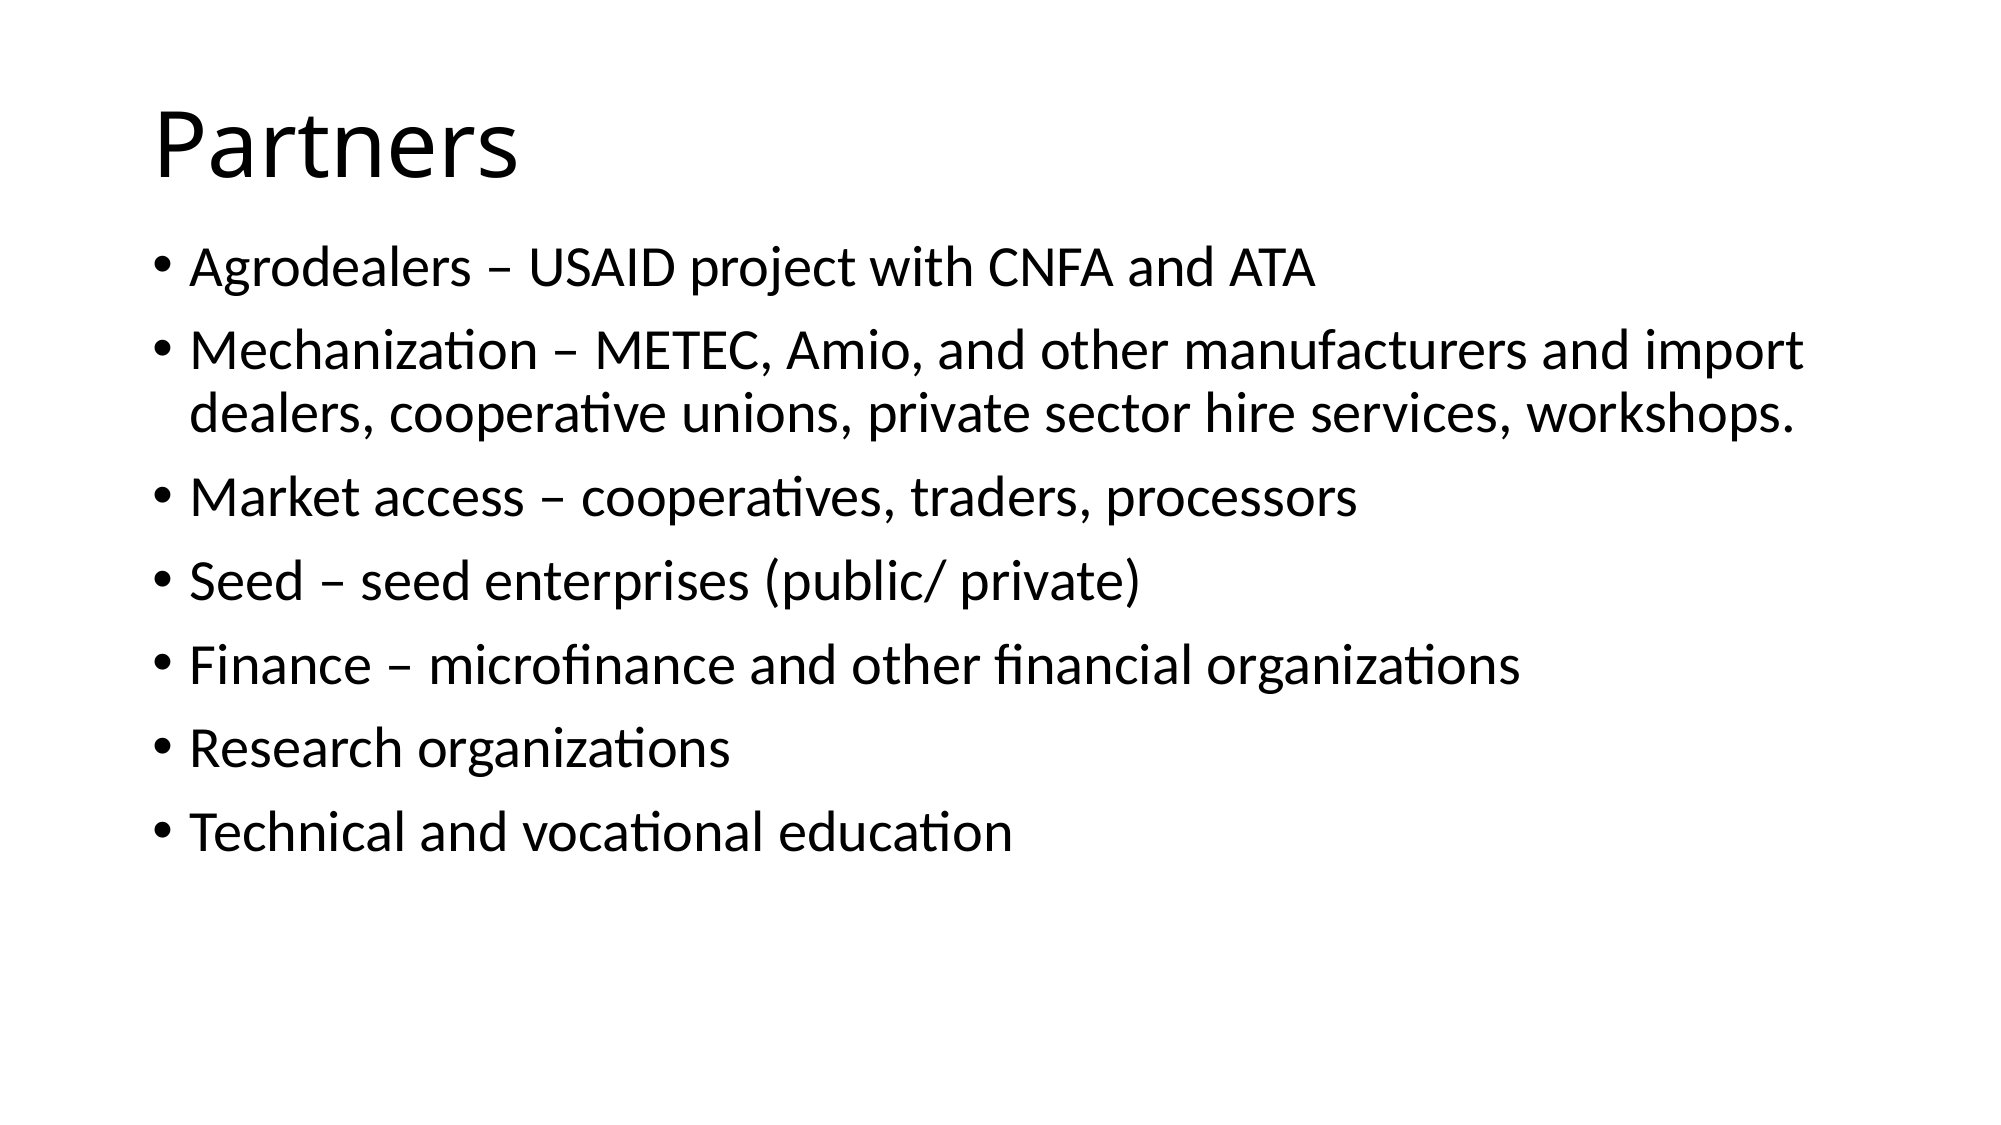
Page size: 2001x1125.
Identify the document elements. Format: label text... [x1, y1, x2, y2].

list Agrodealers – USAID project with CNFA and ATA Mechanization – METEC, Amio, and other manufacturers and import dealers, cooperative unions, private sector hire services, workshops. Market access – cooperatives, traders, processors Seed – seed enterprises (public/ private) Finance – microfinance and other financial organizations Research organizations Technical and vocational education [137, 228, 1863, 1014]
title Partners [137, 39, 1863, 228]
